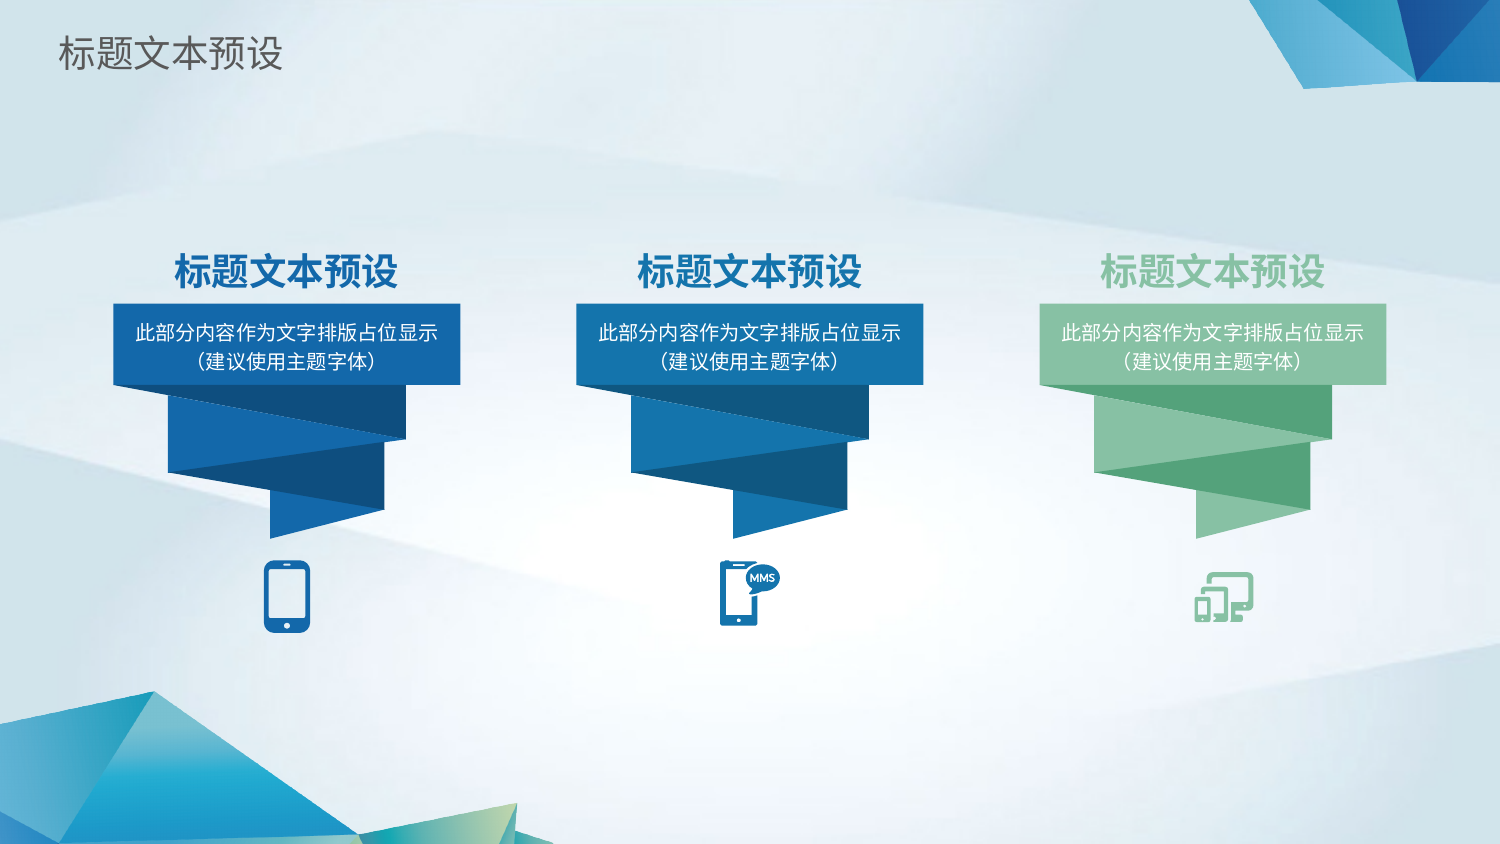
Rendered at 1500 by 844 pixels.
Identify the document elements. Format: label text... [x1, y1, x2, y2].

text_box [1039, 303, 1387, 539]
text_box [263, 560, 311, 633]
picture [0, 0, 1500, 844]
text_box 标题文本预设 [138, 237, 436, 302]
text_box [576, 303, 924, 539]
text_box [1206, 572, 1254, 622]
text_box 标题文本预设 [601, 237, 899, 302]
text_box [720, 560, 780, 626]
text_box [1200, 586, 1229, 622]
text_box 标题文本预设 [1064, 237, 1362, 302]
text_box [1194, 596, 1211, 623]
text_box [113, 303, 461, 539]
text_box 标题文本预设 [41, 20, 302, 86]
